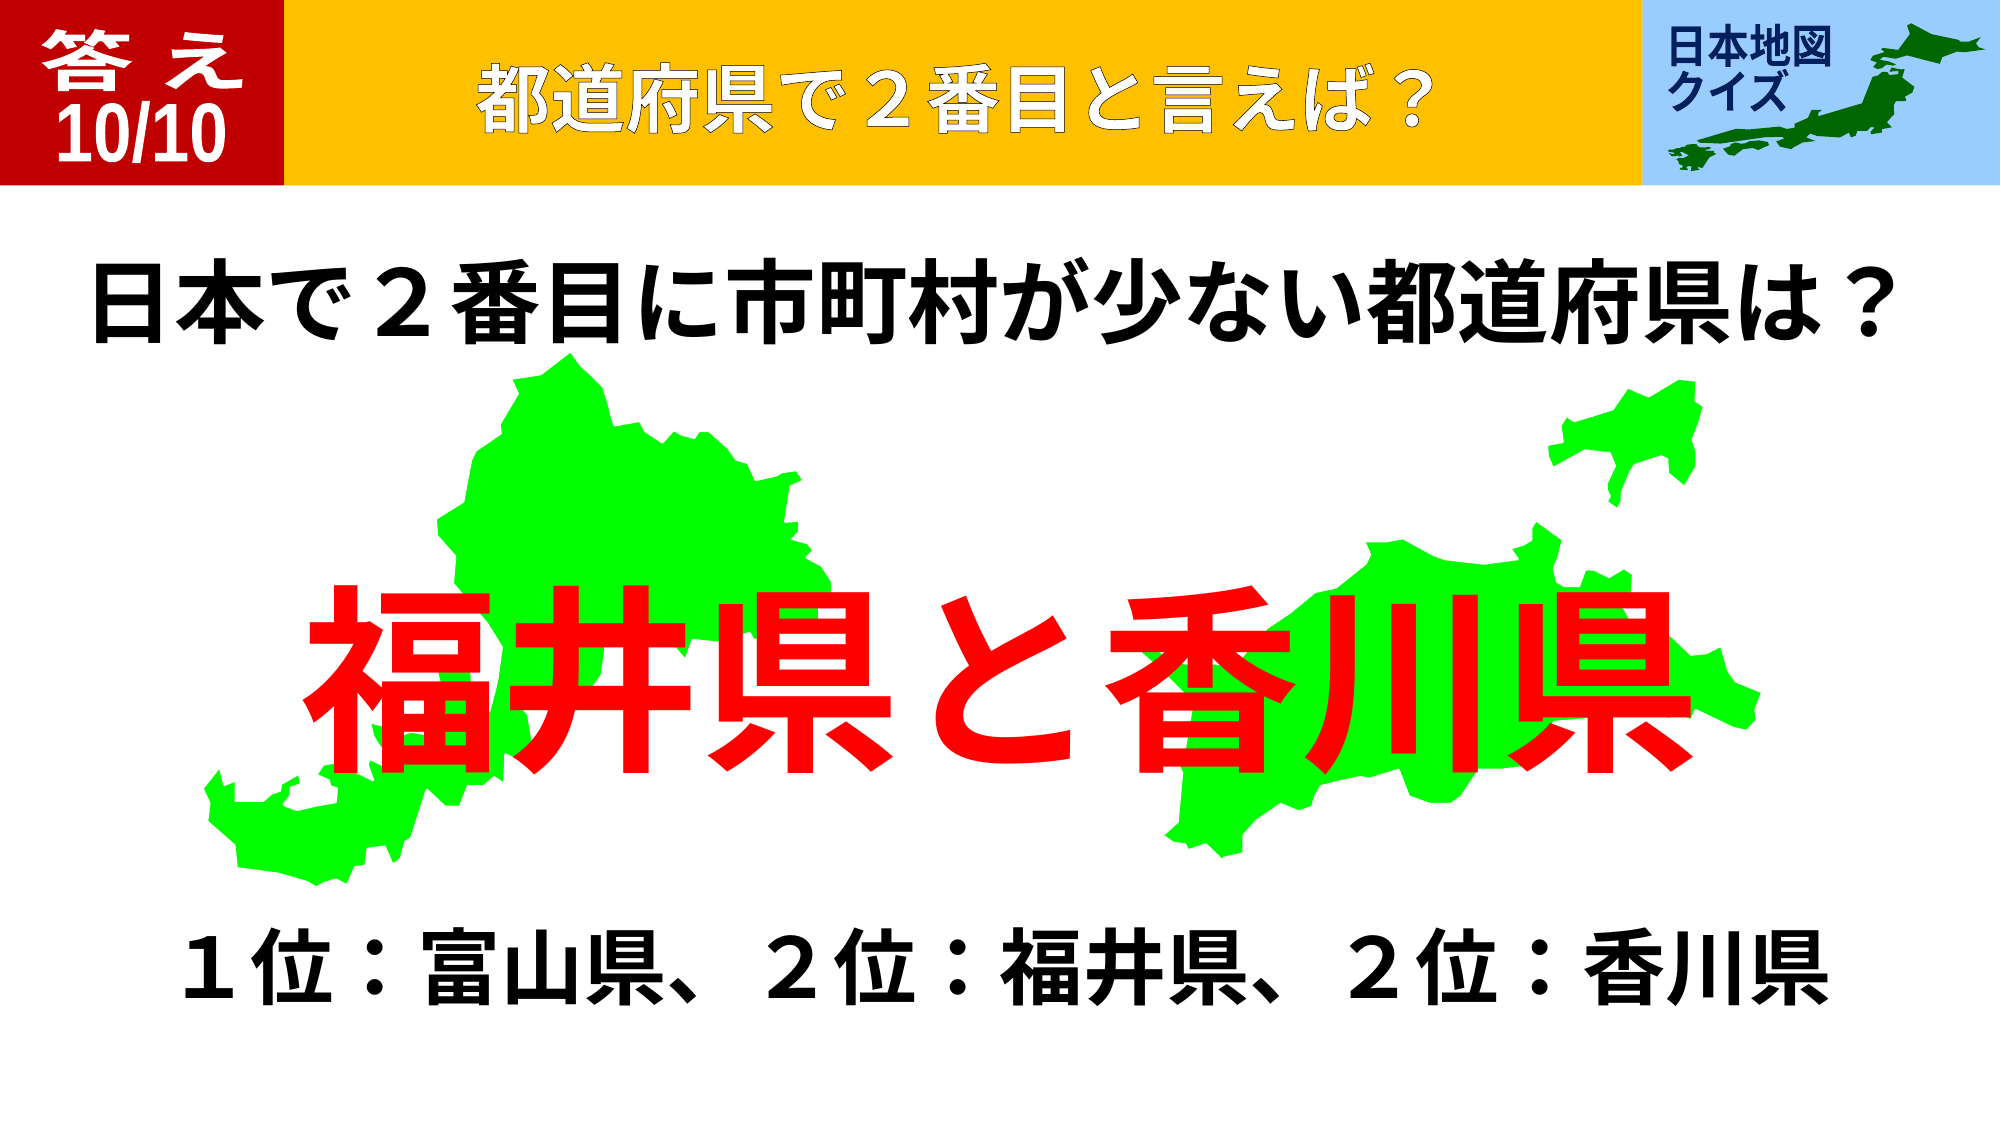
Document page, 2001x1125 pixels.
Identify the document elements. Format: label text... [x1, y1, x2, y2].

text_box [1544, 376, 1706, 511]
text_box [1509, 518, 1565, 547]
text_box [1161, 803, 1316, 862]
text_box １位：富山県、２位：福井県、２位：香川県 [152, 907, 1848, 1023]
text_box [438, 803, 464, 809]
text_box 福井県と香川県 [285, 547, 1715, 803]
text_box [433, 363, 814, 547]
text_box [1362, 536, 1424, 547]
text_box 日本で２番目に市町村が少ない都道府県は？ [67, 237, 1933, 363]
text_box [1420, 803, 1456, 807]
text_box [200, 765, 425, 890]
text_box [1715, 643, 1765, 733]
